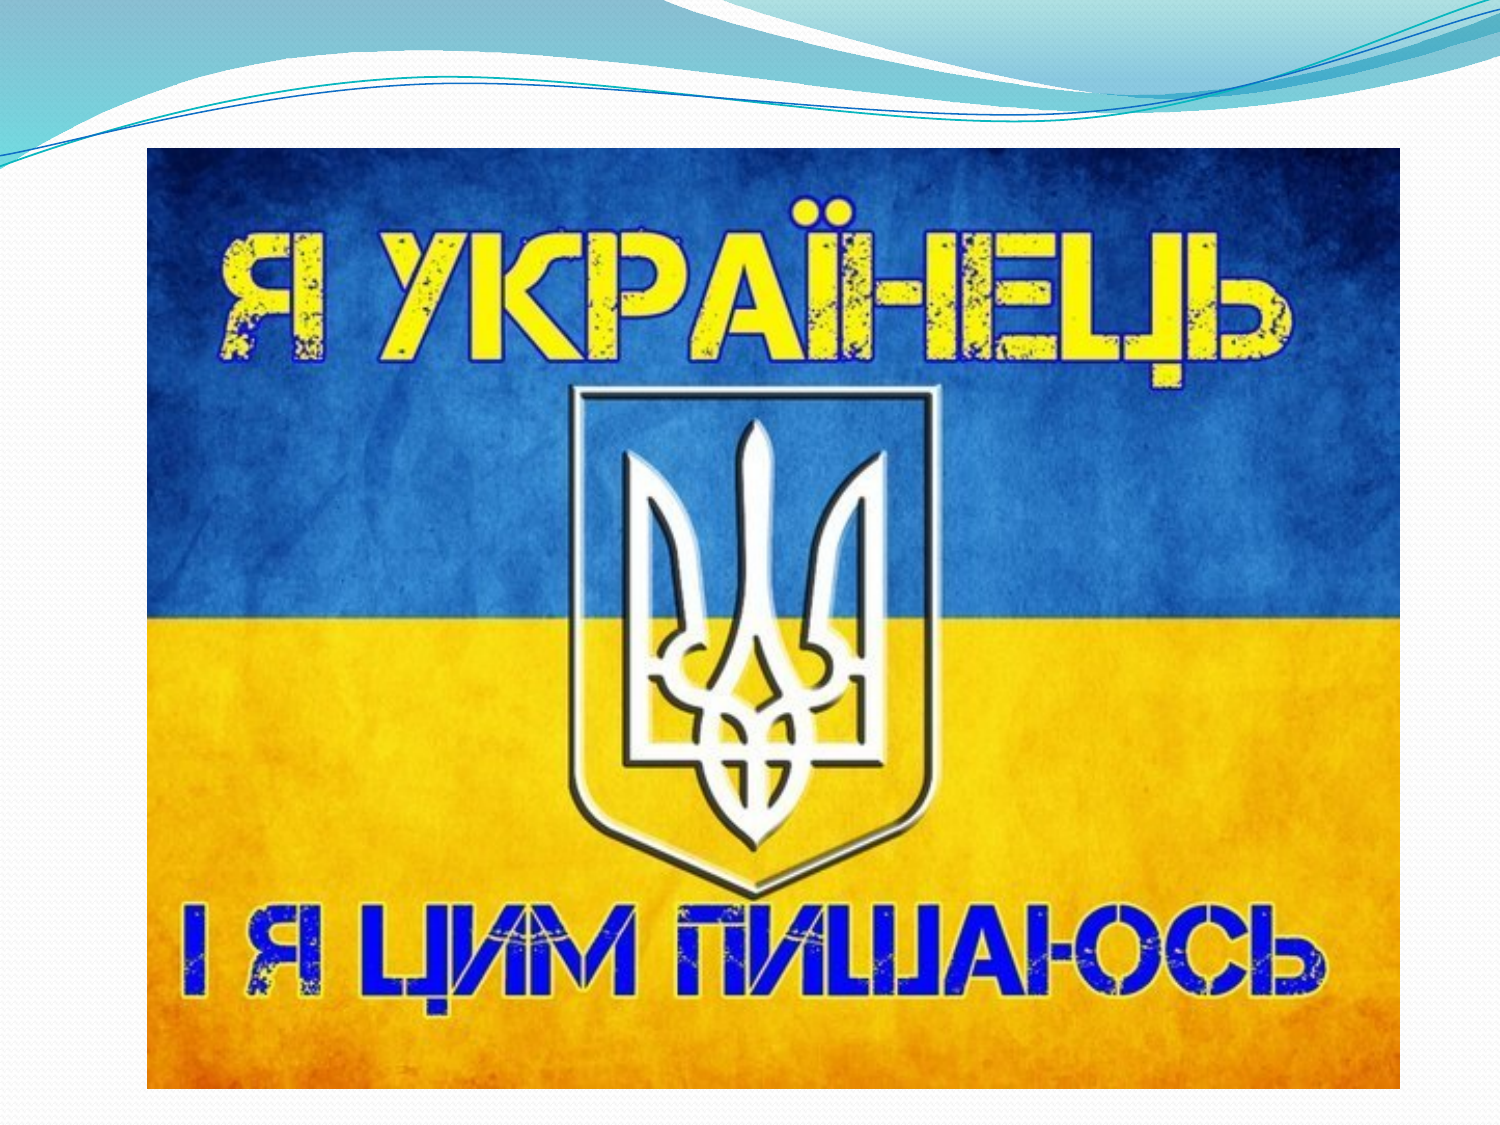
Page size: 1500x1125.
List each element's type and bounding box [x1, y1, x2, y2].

list [147, 148, 1400, 1089]
